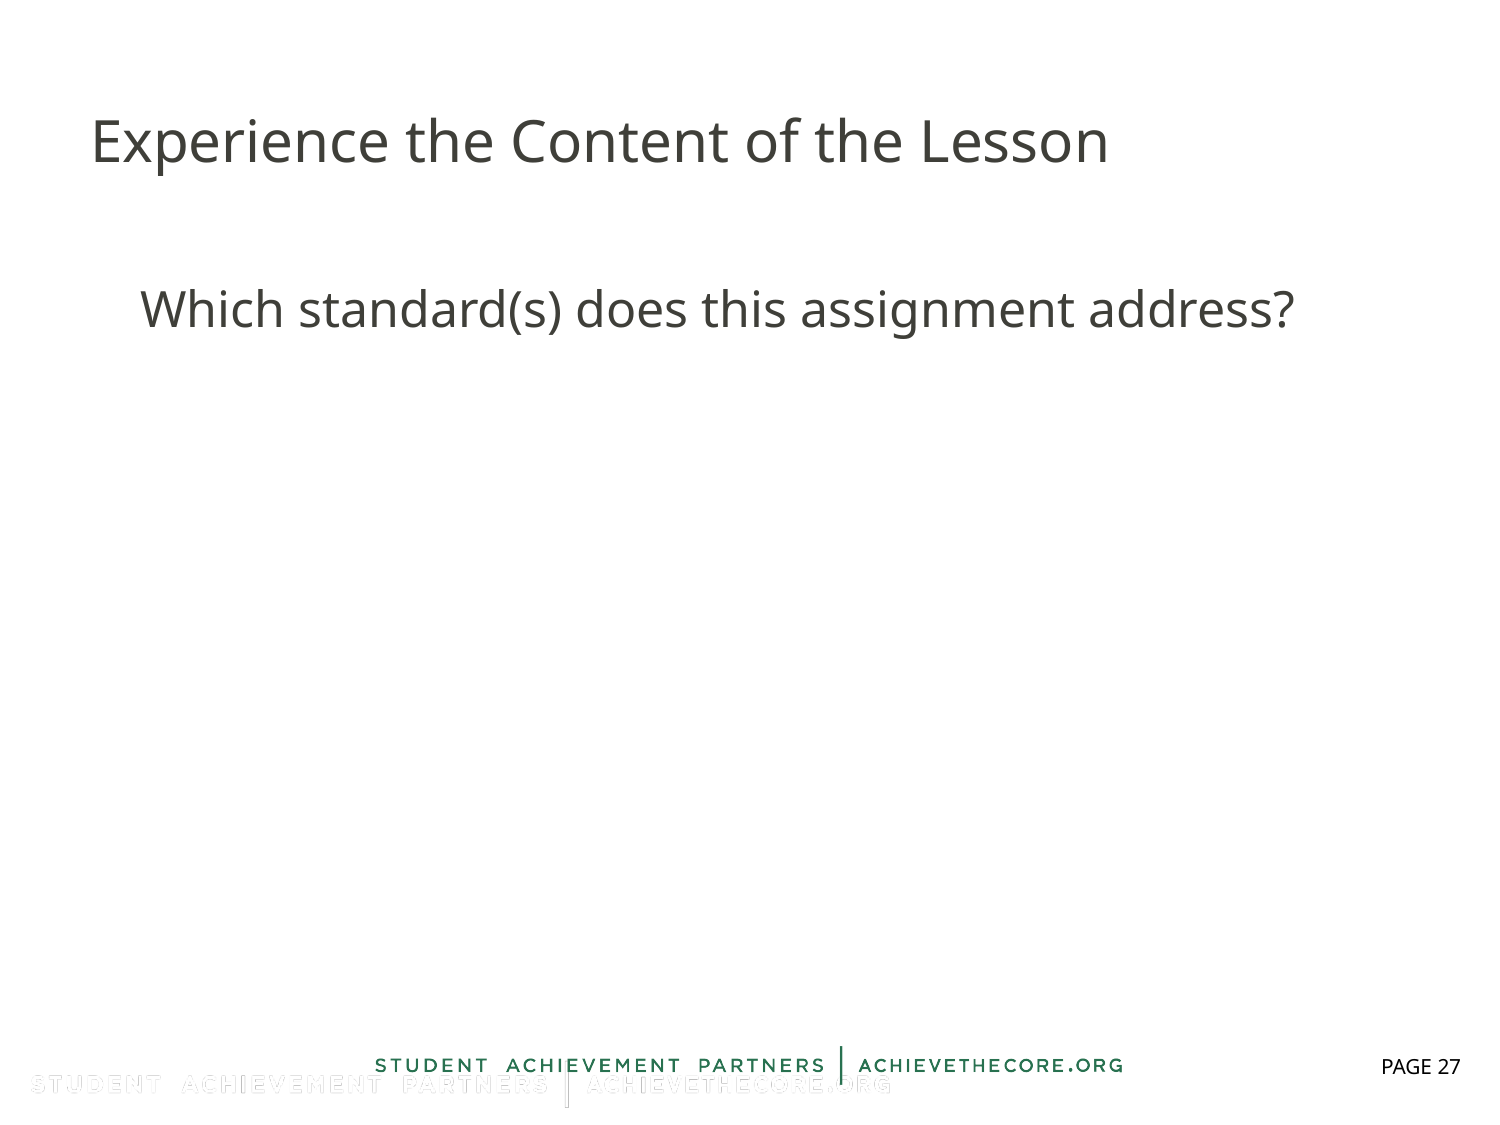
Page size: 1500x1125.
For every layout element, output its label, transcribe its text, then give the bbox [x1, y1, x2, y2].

picture [375, 1046, 1122, 1085]
list Which standard(s) does this assignment address? [75, 262, 1425, 1005]
title Experience the Content of the Lesson [75, 45, 1425, 233]
